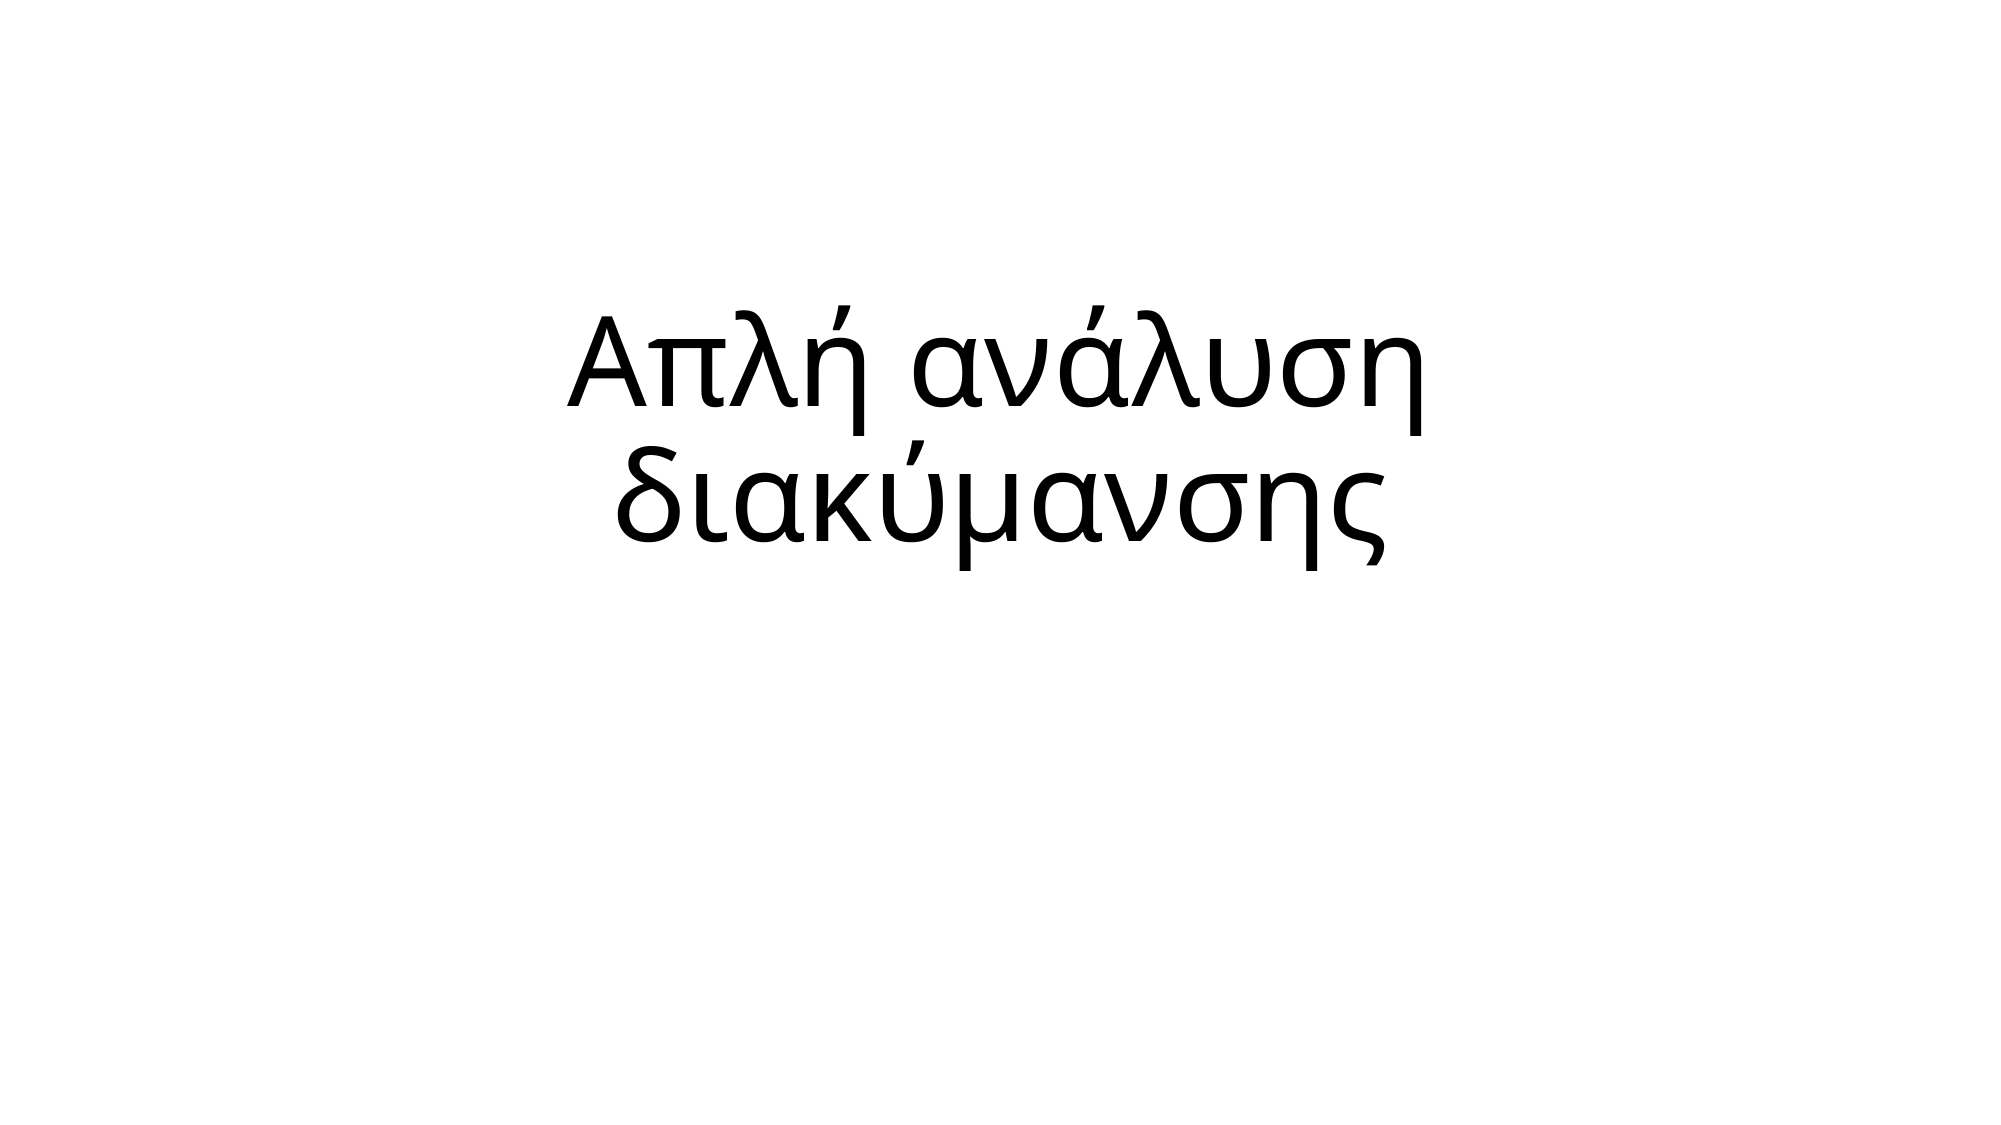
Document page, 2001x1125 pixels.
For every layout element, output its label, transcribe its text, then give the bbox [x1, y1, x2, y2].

title Απλή ανάλυση διακύμανσης [249, 184, 1750, 576]
